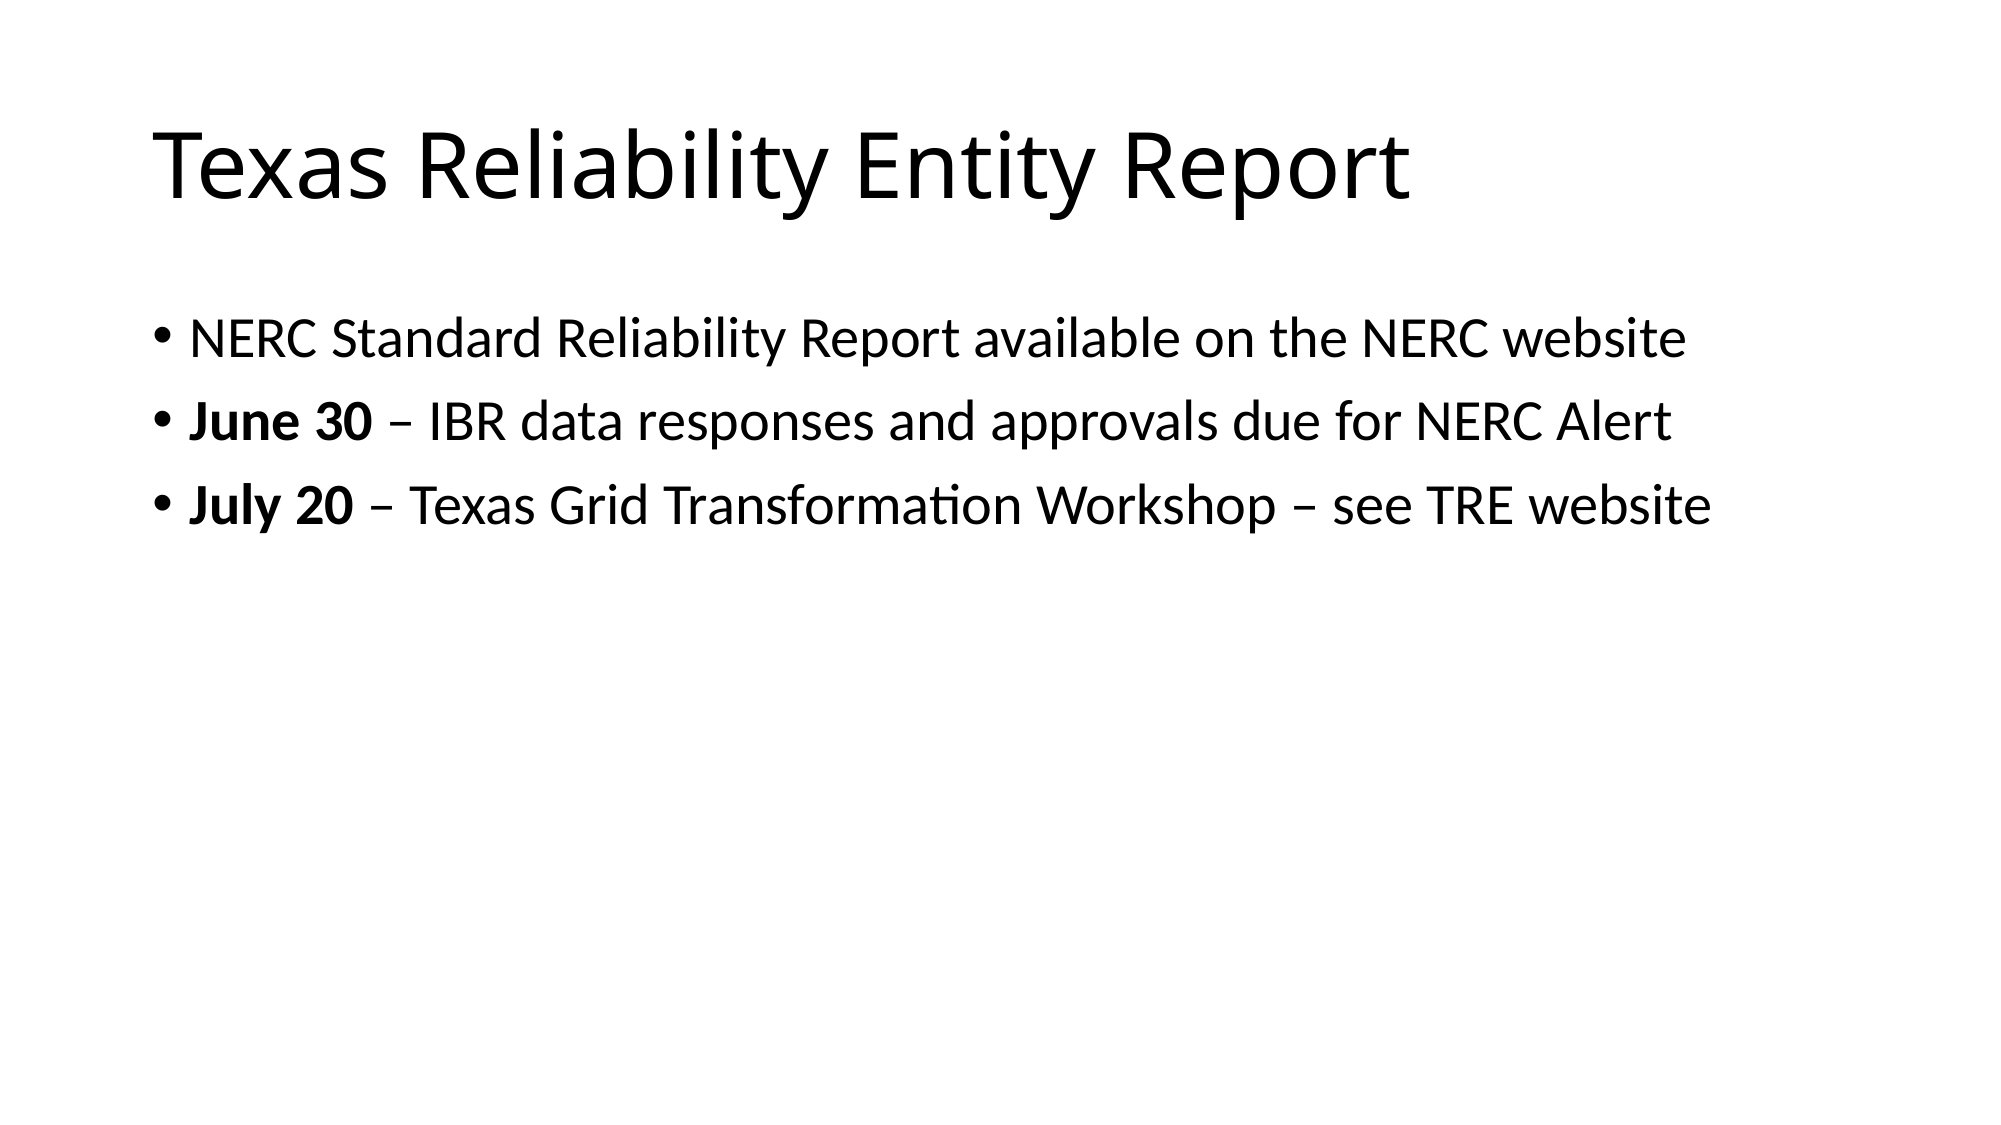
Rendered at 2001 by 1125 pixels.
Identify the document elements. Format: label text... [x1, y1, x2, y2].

title Texas Reliability Entity Report [137, 59, 1863, 278]
list NERC Standard Reliability Report available on the NERC website June 30 – IBR data responses and approvals due for NERC Alert July 20 – Texas Grid Transformation Workshop – see TRE website [137, 299, 1863, 1014]
